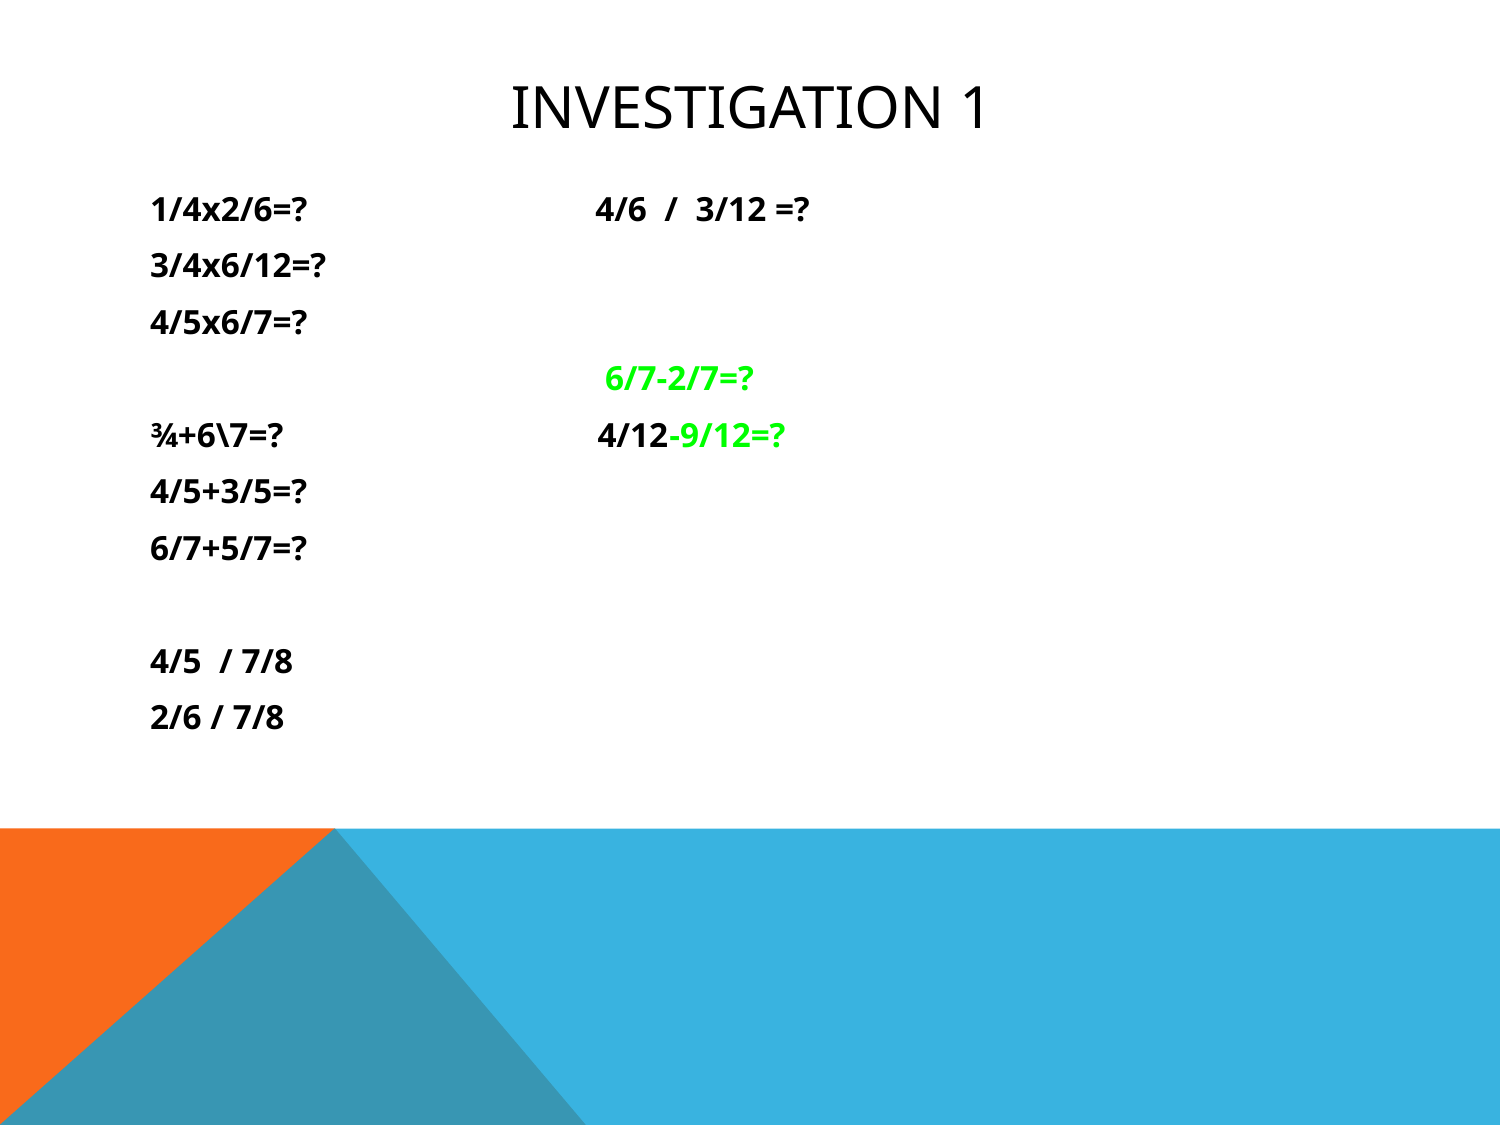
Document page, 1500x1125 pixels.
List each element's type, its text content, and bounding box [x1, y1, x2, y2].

title Investigation 1 [135, 60, 1369, 150]
list 1/4x2/6=? 4/6 / 3/12 =? 3/4x6/12=? 4/5x6/7=? 6/7-2/7=? ¾+6\7=? 4/12-9/12=? 4/5+3/5=? 6/7+5/7=? 4/5 / 7/8 2/6 / 7/8 [135, 180, 1369, 768]
